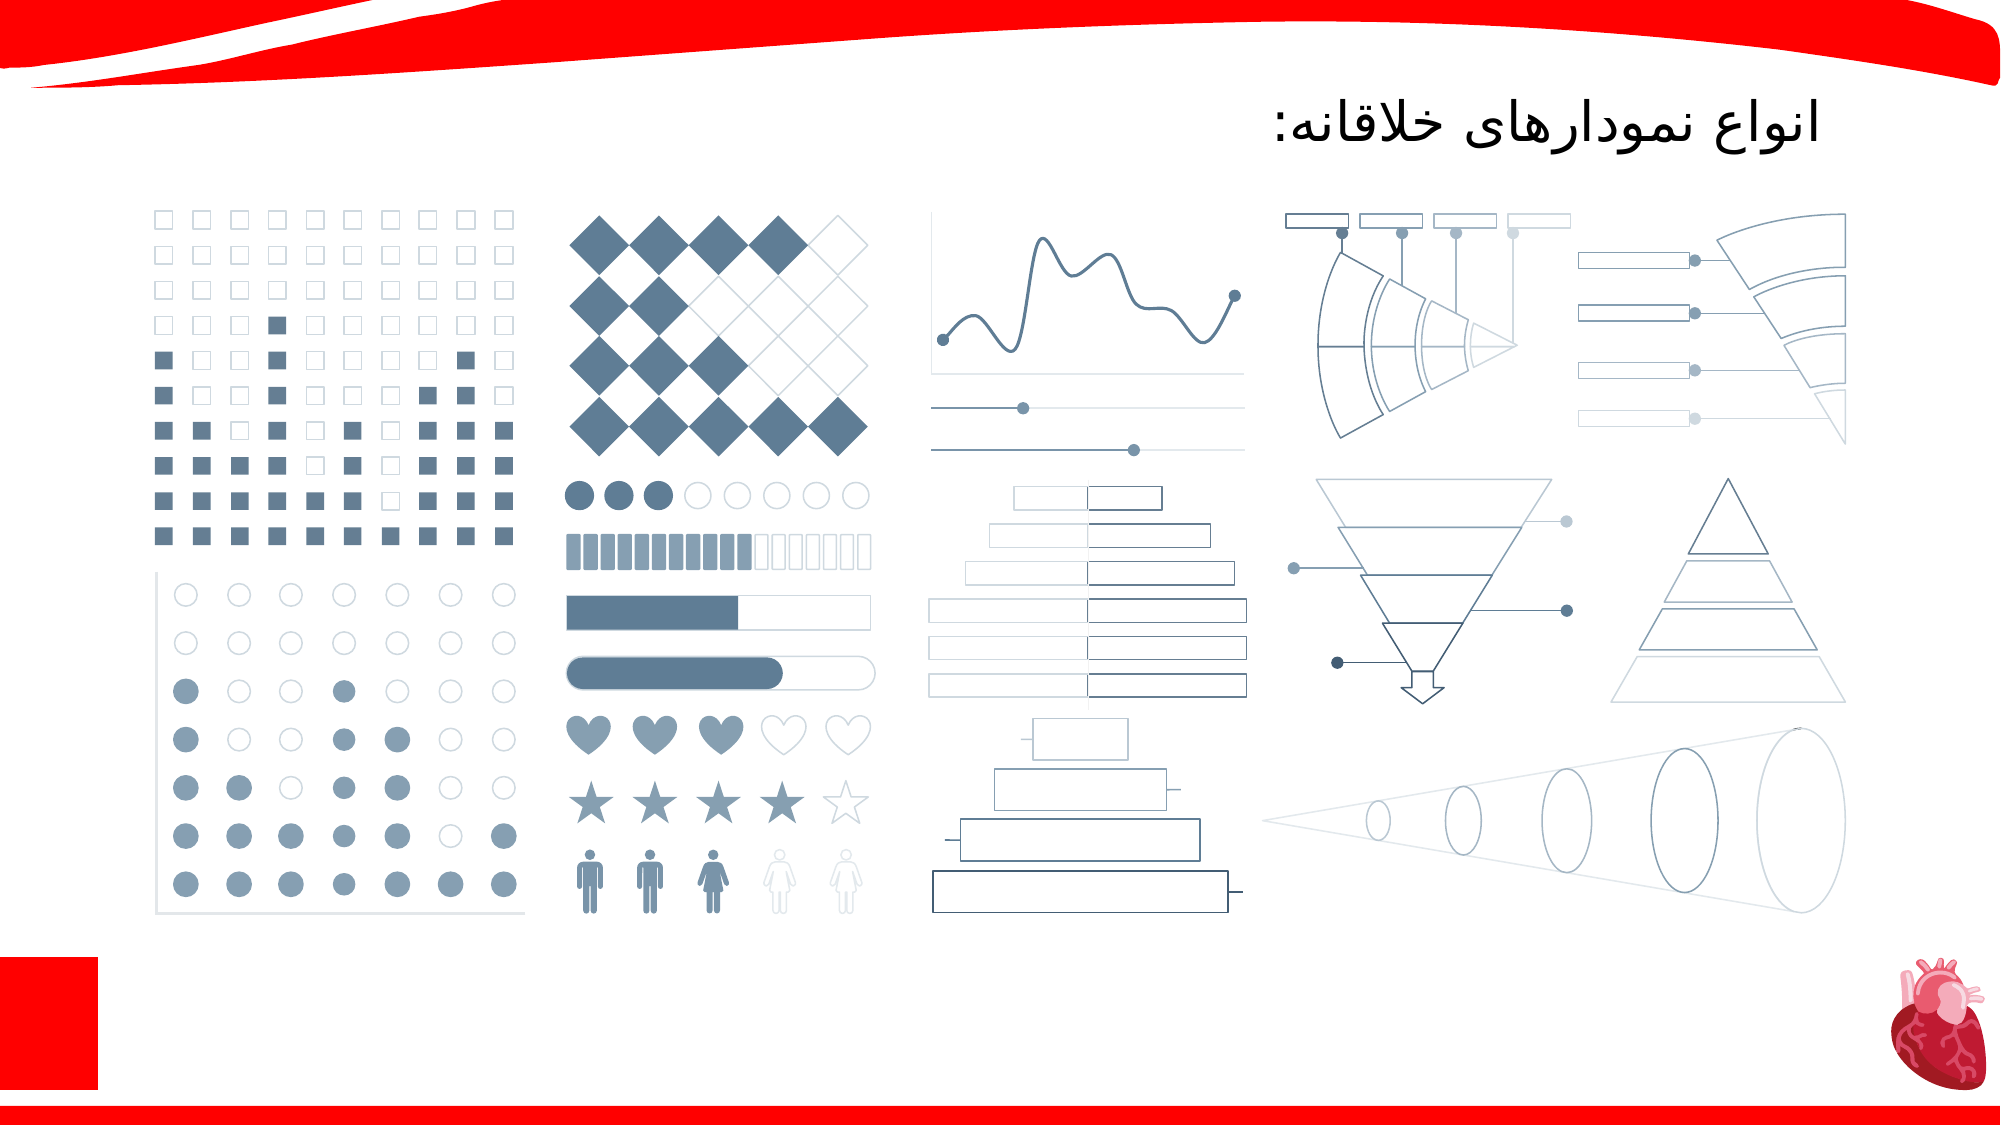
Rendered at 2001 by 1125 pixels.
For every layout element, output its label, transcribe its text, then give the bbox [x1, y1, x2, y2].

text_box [576, 849, 863, 914]
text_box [1578, 213, 1846, 445]
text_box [154, 210, 513, 546]
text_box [566, 482, 870, 509]
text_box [932, 718, 1244, 913]
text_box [566, 655, 876, 691]
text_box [1610, 478, 1846, 703]
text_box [930, 408, 1245, 451]
text_box انواع نمودارهای خلاقانه: [156, 65, 1843, 172]
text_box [566, 715, 871, 755]
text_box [1285, 213, 1571, 439]
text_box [566, 534, 871, 570]
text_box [1293, 479, 1568, 704]
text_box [1262, 728, 1846, 914]
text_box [568, 780, 869, 824]
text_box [928, 479, 1247, 710]
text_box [569, 215, 869, 457]
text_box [566, 595, 871, 631]
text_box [154, 571, 526, 914]
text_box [931, 211, 1245, 375]
